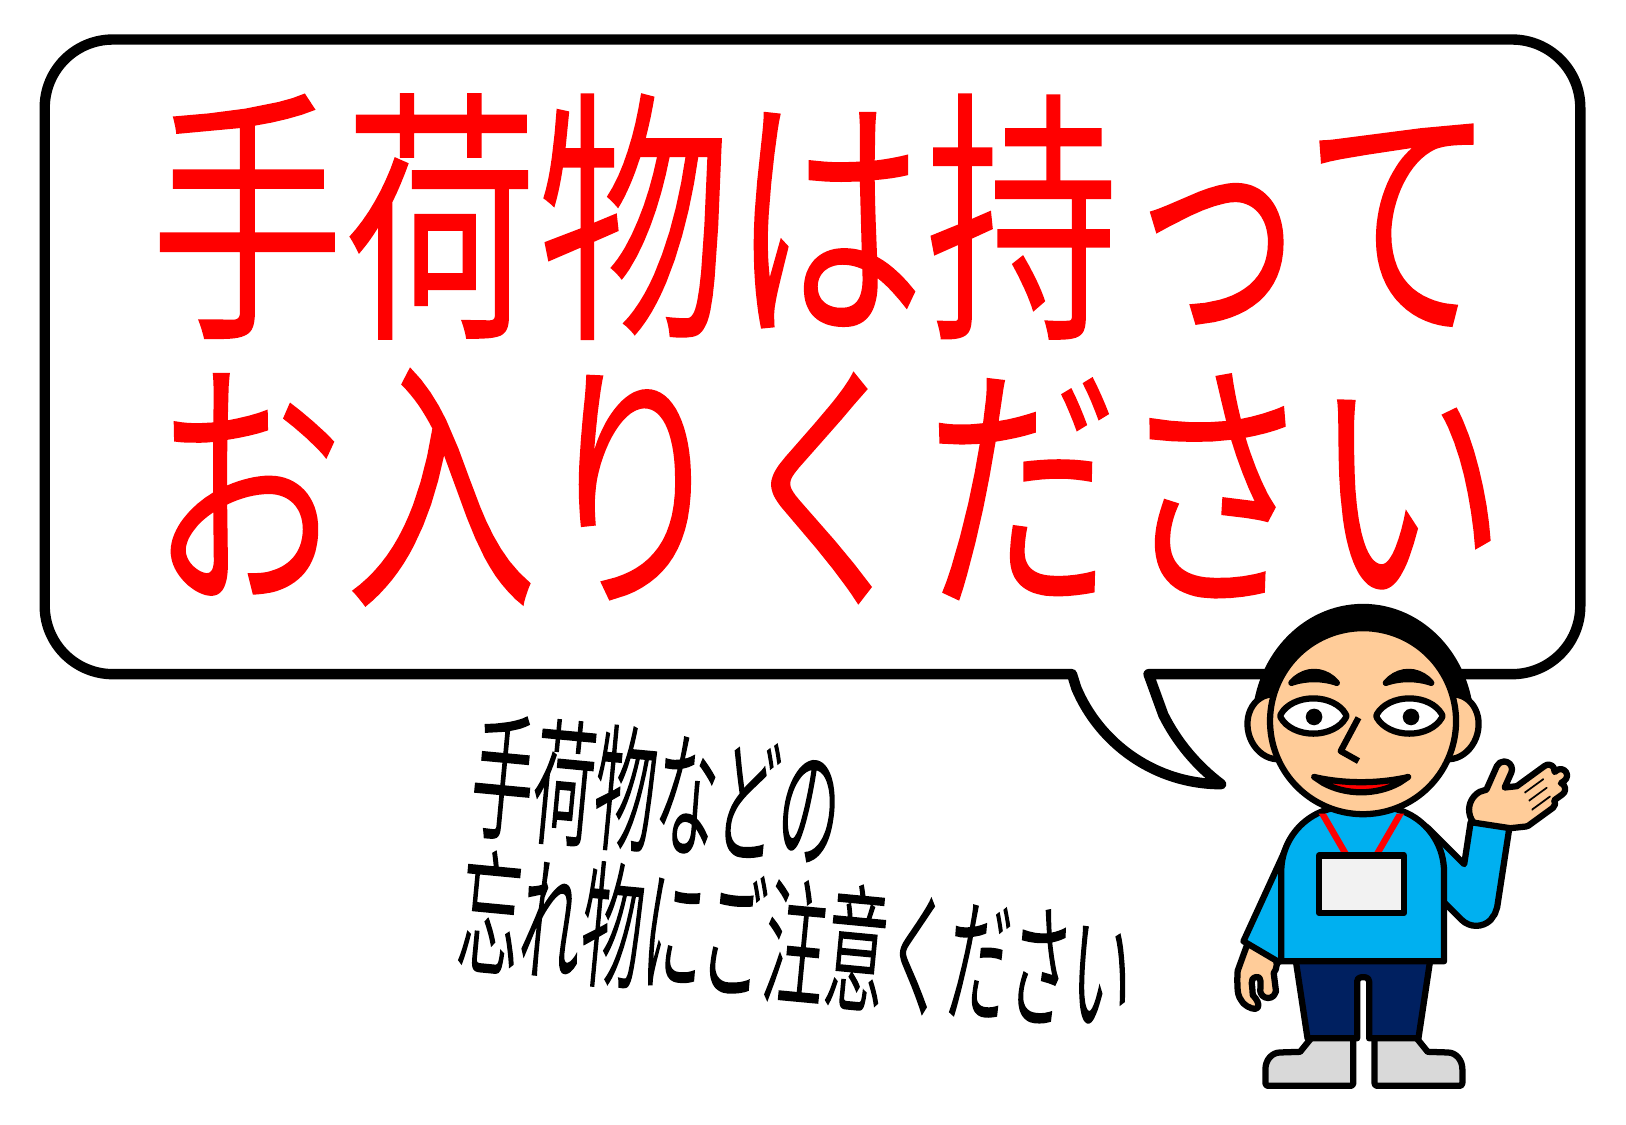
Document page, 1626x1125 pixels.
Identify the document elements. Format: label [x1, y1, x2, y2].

text_box [1226, 606, 1559, 1086]
text_box [42, 37, 1583, 787]
